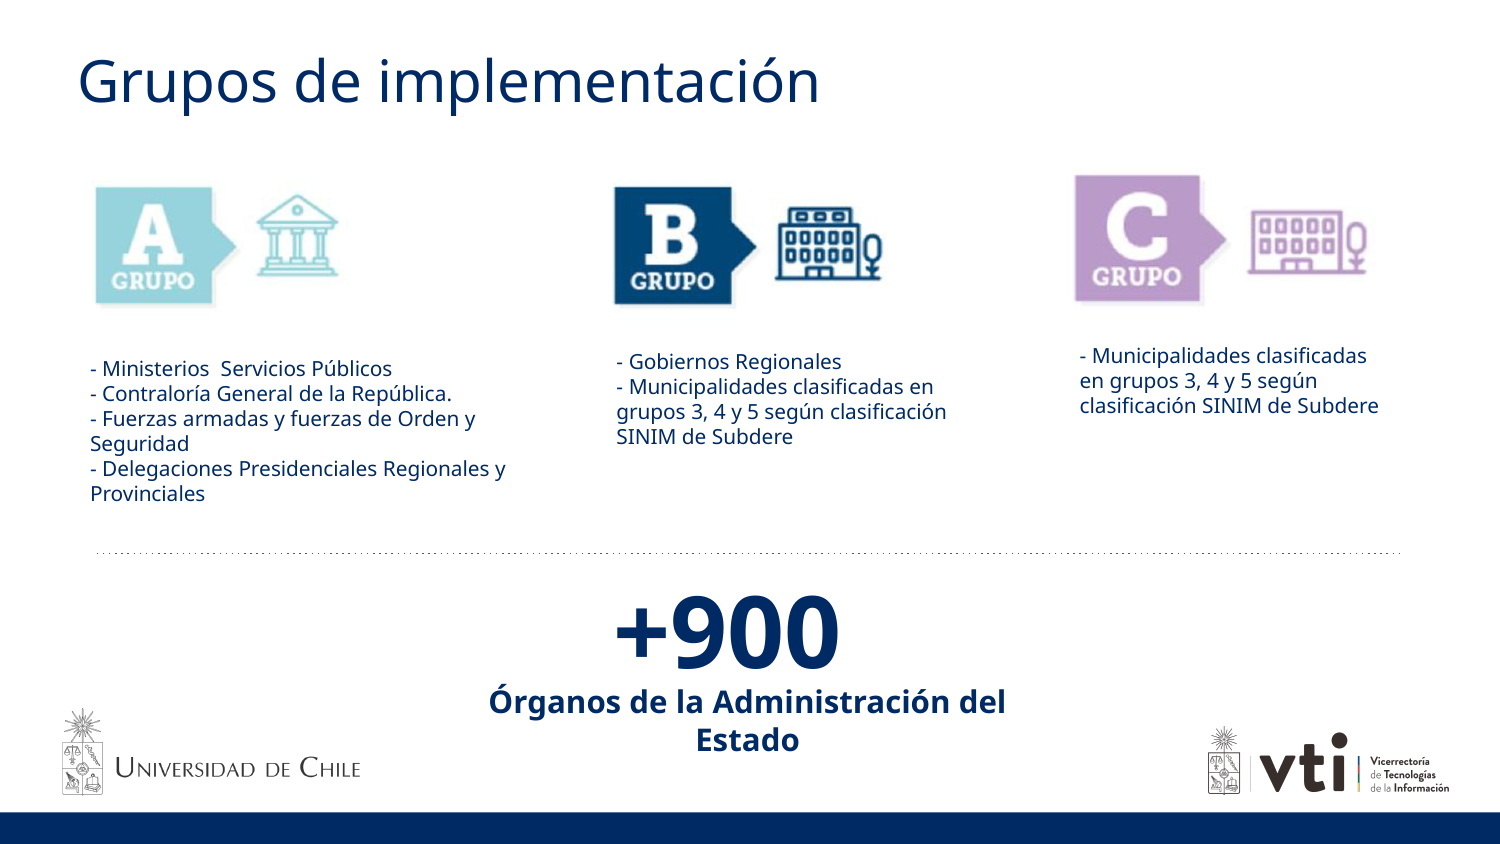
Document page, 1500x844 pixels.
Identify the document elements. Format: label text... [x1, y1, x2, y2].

text_box +900 [598, 562, 898, 704]
picture [62, 708, 360, 796]
text_box Órganos de la Administración del Estado [466, 667, 1029, 773]
picture [1051, 153, 1398, 328]
text_box - Municipalidades clasificadas en grupos 3, 4 y 5 según clasificación SINIM de Subdere [1064, 327, 1411, 433]
text_box - Gobiernos Regionales - Municipalidades clasificadas en grupos 3, 4 y 5 según clasificación SINIM de Subdere [601, 333, 991, 464]
text_box Grupos de implementación [62, 39, 1329, 119]
text_box - Ministerios Servicios Públicos - Contraloría General de la República. - Fuerzas armadas y fuerzas de Orden y Seguridad - Delegaciones Presidenciales Regionales y Provinciales [75, 315, 585, 551]
picture [586, 147, 909, 334]
picture [61, 138, 385, 325]
picture [1208, 726, 1449, 795]
